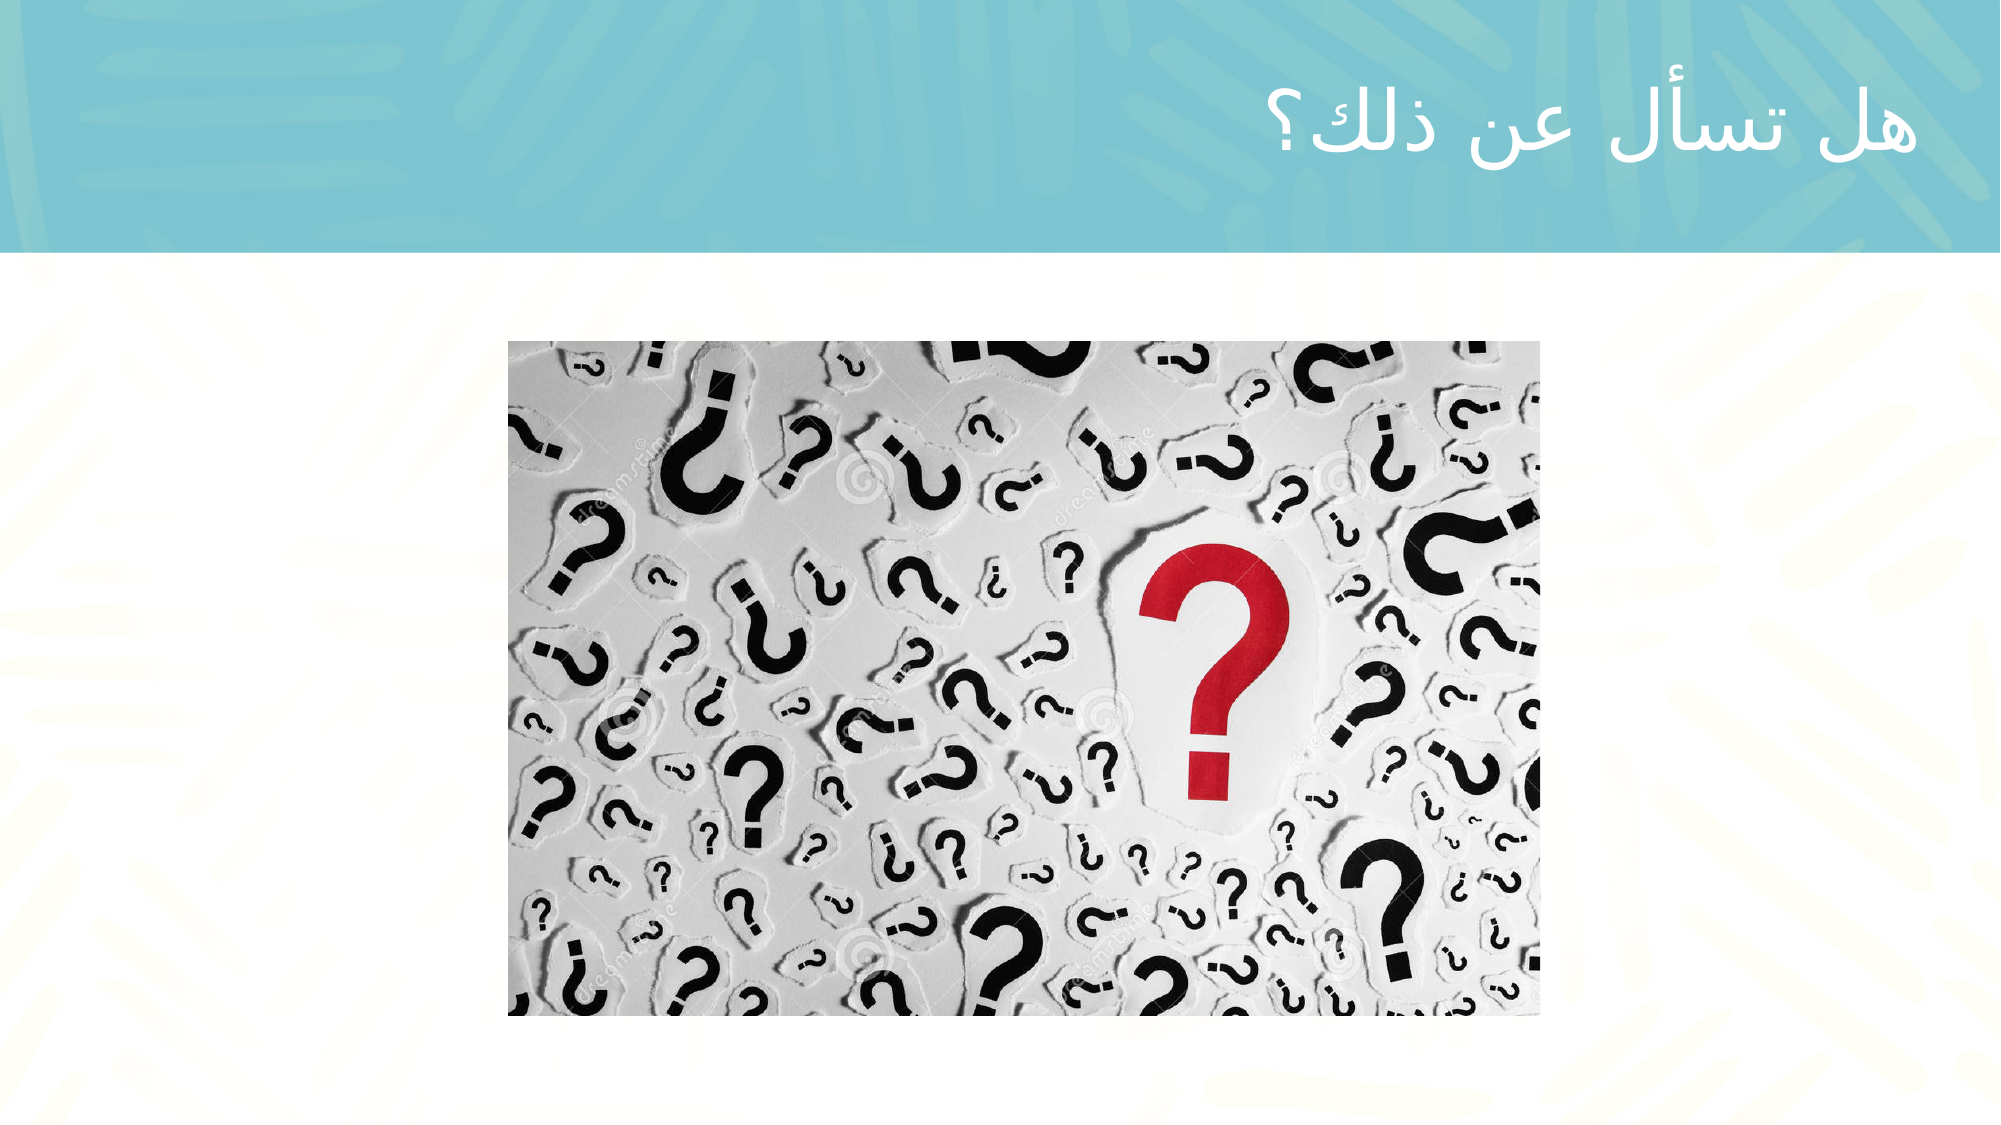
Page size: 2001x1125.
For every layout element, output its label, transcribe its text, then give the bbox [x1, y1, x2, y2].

picture [0, 0, 2000, 1125]
title هل تسأل عن ذلك؟ [61, 33, 1938, 220]
